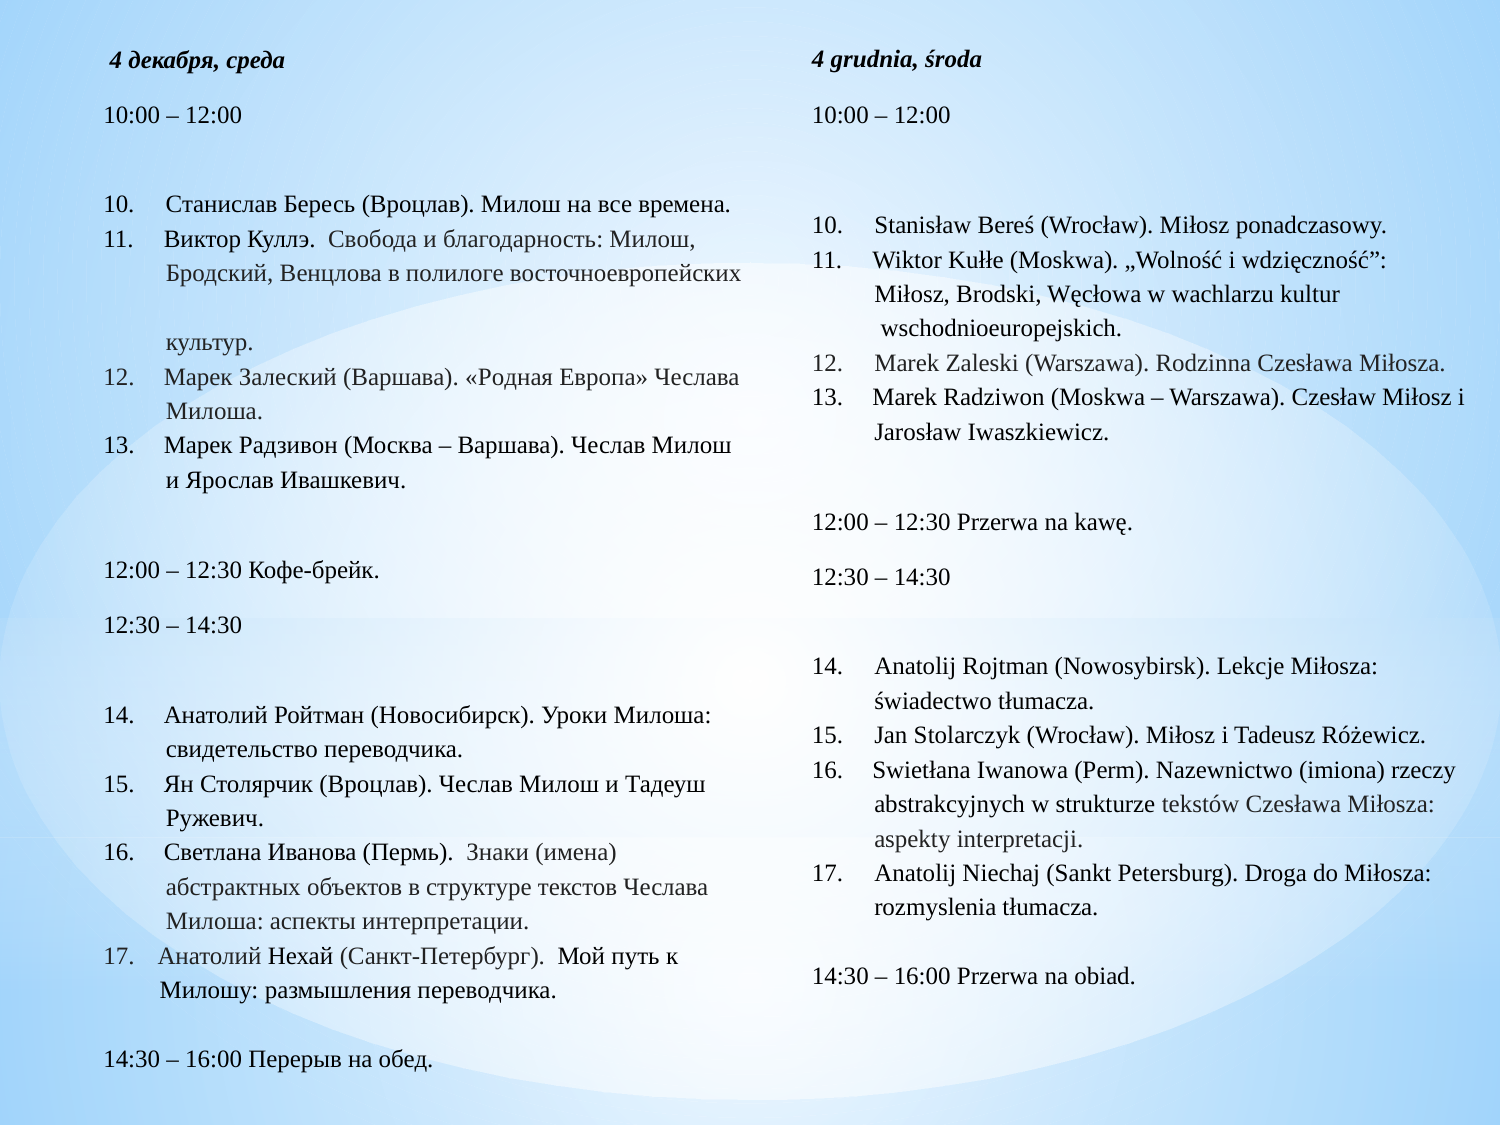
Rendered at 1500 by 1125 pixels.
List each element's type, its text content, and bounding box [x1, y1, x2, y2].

text_box 4 grudnia, środa 10:00 – 12:00 10. Stanisław Bereś (Wrocław). Miłosz ponadczasowy. Wiktor Kułłe (Moskwa). „Wolność i wdzięczność”: Miłosz, Brodski, Węcłowa w wachlarzu kultur wschodnioeuropejskich. 12. Marek Zaleski (Warszawa). Rodzinna Czesława Miłosza. Marek Radziwon (Moskwa – Warszawa). Czesław Miłosz i Jarosław Iwaszkiewicz. 12:00 – 12:30 Przerwa na kawę. 12:30 – 14:30 14. Anatolij Rojtman (Nowosybirsk). Lekcje Miłosza: świadectwo tłumacza. 15. Jan Stolarczyk (Wrocław). Miłosz i Tadeusz Różewicz. Swietłana Iwanowa (Perm). Nazewnictwo (imiona) rzeczy abstrakcyjnych w strukturze tekstów Czesława Miłosza: aspekty interpretacji. 17. Anatolij Niechaj (Sankt Petersburg). Droga do Miłosza: rozmyslenia tłumacza. 14:30 – 16:00 Przerwa na obiad. [797, 30, 1489, 998]
text_box 4 декабря, среда 10:00 – 12:00 10. Станислав Бересь (Вроцлав). Милош на все времена. Виктор Куллэ. Свобода и благодарность: Милош, Бродский, Венцлова в полилоге восточноевропейских культур. Марек Залеский (Варшава). «Poдная Европа» Чеслава Милоша. Марек Радзивон (Москва – Варшава). Чеслав Милош и Ярослав Ивашкевич. 12:00 – 12:30 Кофе-брейк. 12:30 – 14:30 Анатолий Ройтман (Новосибирск). Уроки Милоша: свидетельство переводчика. Ян Столярчик (Вроцлав). Чеслав Милош и Тадеуш Ружевич. Светлана Иванова (Пермь). Знаки (имена) абстрактных объектов в структуре текстов Чеслава Милоша: аспекты интерпретации. Анатолий Нехай (Cанкт-Петербург). Мой путь к Милошу: размышления переводчика. 14:30 – 16:00 Перерыв на обед. [88, 31, 762, 1080]
